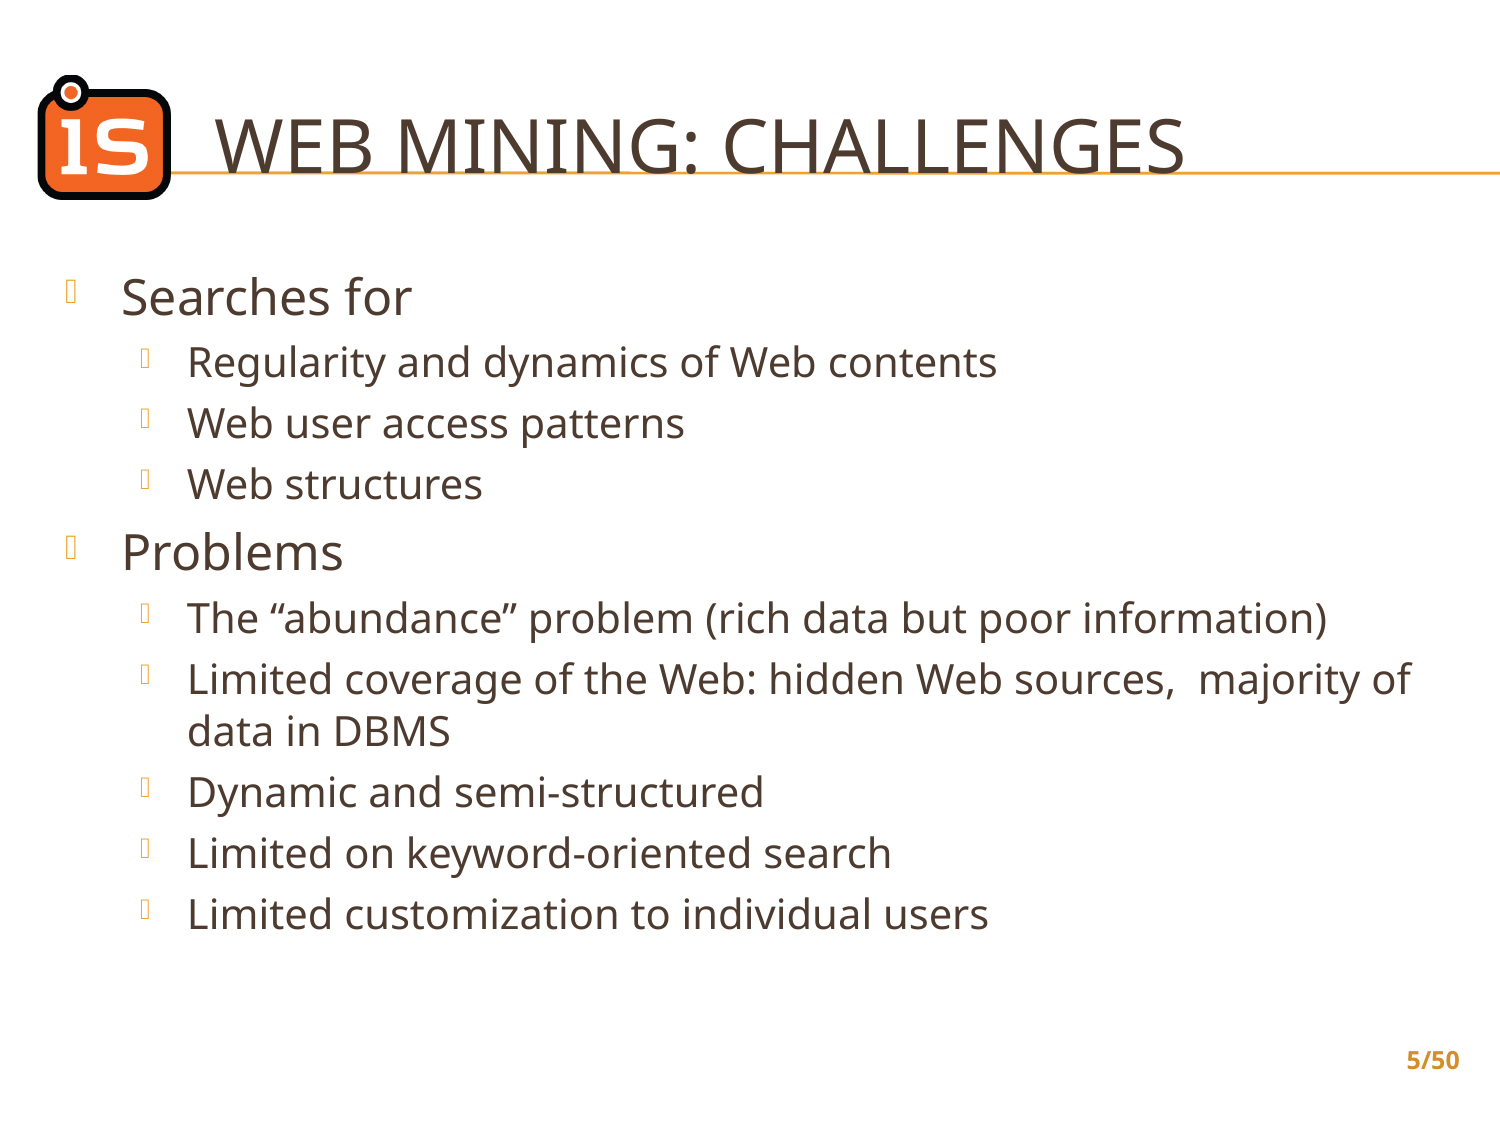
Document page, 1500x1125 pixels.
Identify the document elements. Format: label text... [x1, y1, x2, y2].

list Searches for Regularity and dynamics of Web contents Web user access patterns Web structures Problems The “abundance” problem (rich data but poor information) Limited coverage of the Web: hidden Web sources, majority of data in DBMS Dynamic and semi-structured Limited on keyword-oriented search Limited customization to individual users [49, 254, 1476, 998]
slide_number 5/50 [1350, 1037, 1475, 1079]
title WEB MINING: CHALLENGES [200, 75, 1475, 213]
picture [37, 75, 171, 200]
